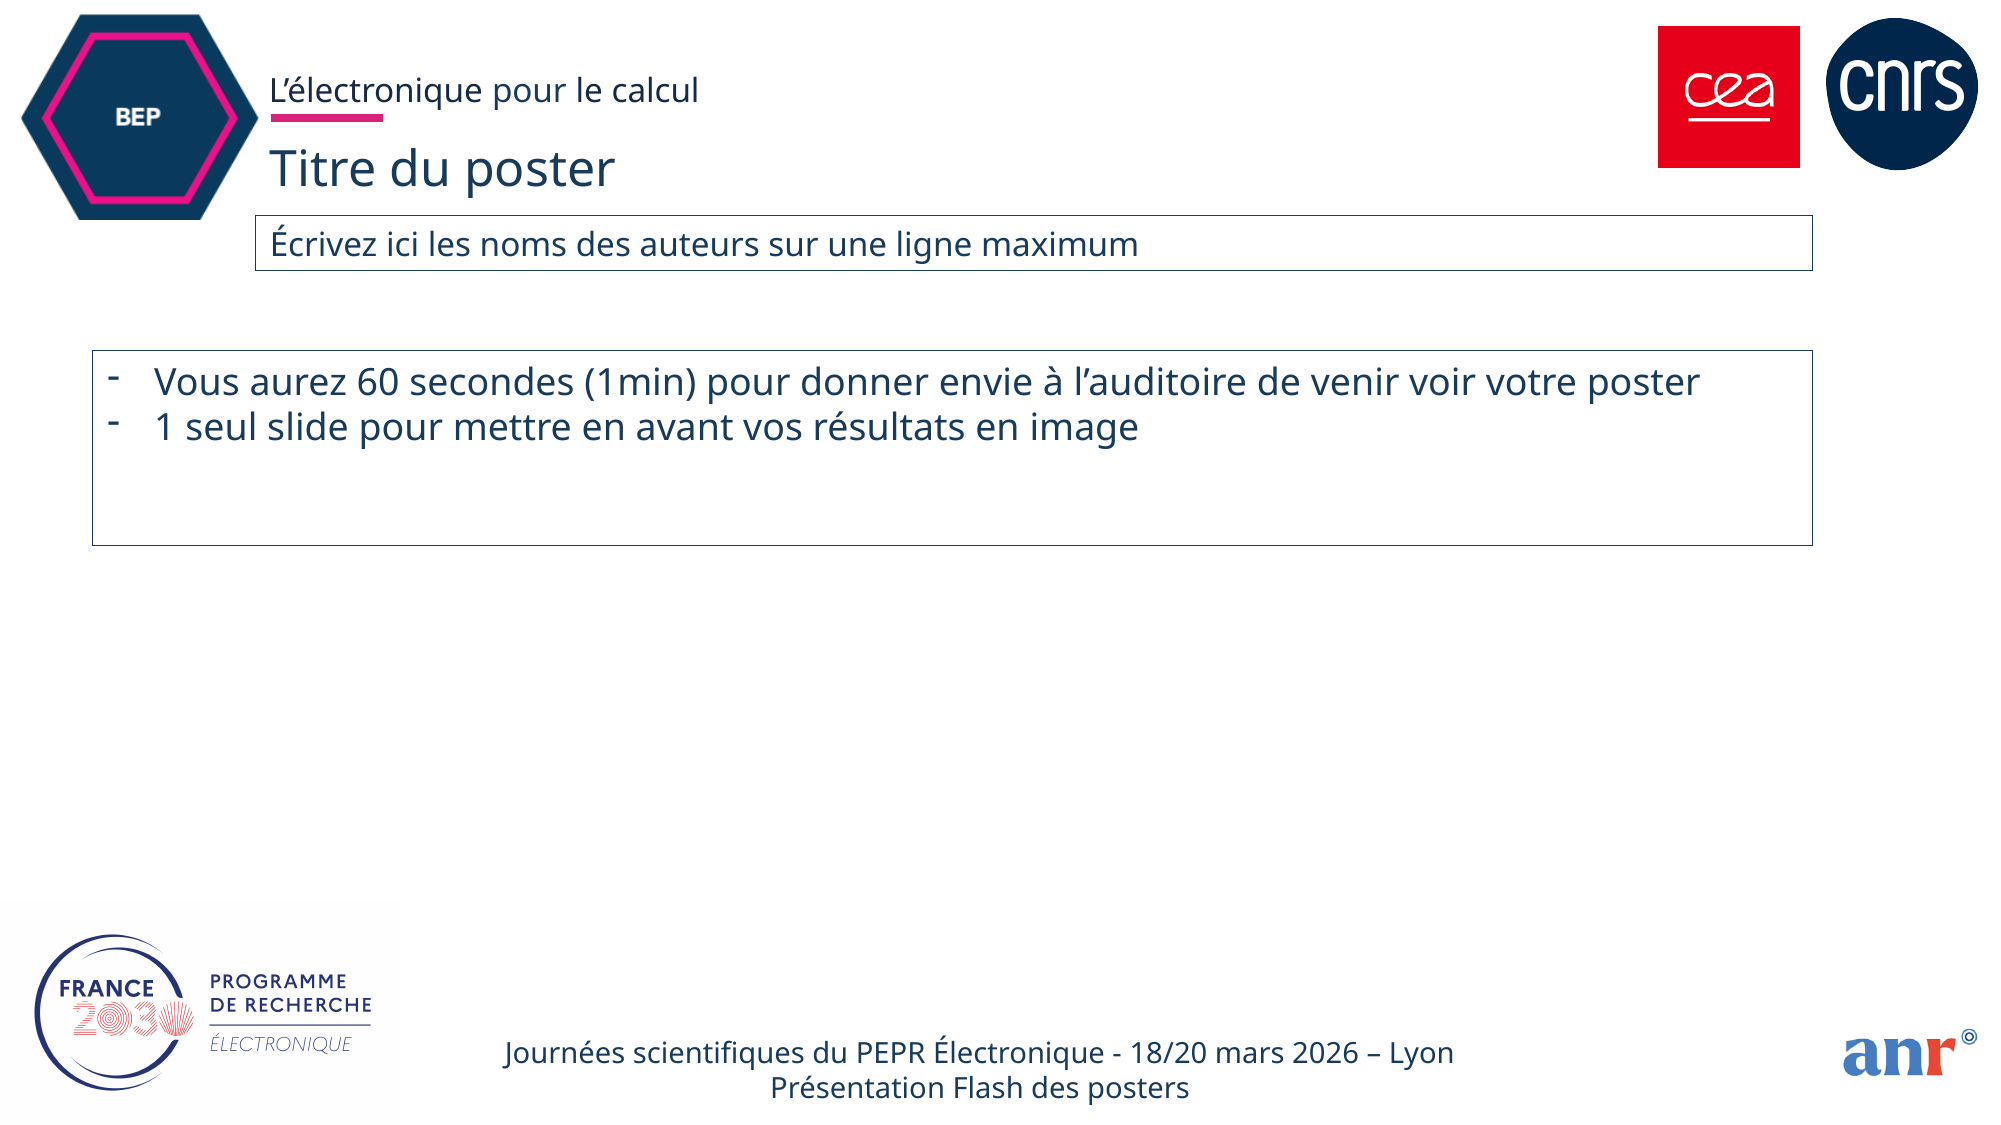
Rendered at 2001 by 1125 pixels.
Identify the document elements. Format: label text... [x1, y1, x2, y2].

picture [0, 900, 405, 1125]
picture [1839, 982, 1981, 1124]
text_box Titre du poster [255, 135, 1315, 215]
text_box Vous aurez 60 secondes (1min) pour donner envie à l’auditoire de venir voir votre poster 1 seul slide pour mettre en avant vos résultats en image [92, 350, 1813, 546]
text_box Écrivez ici les noms des auteurs sur une ligne maximum [255, 215, 1813, 271]
picture [1823, 16, 1981, 172]
picture [1658, 26, 1800, 168]
